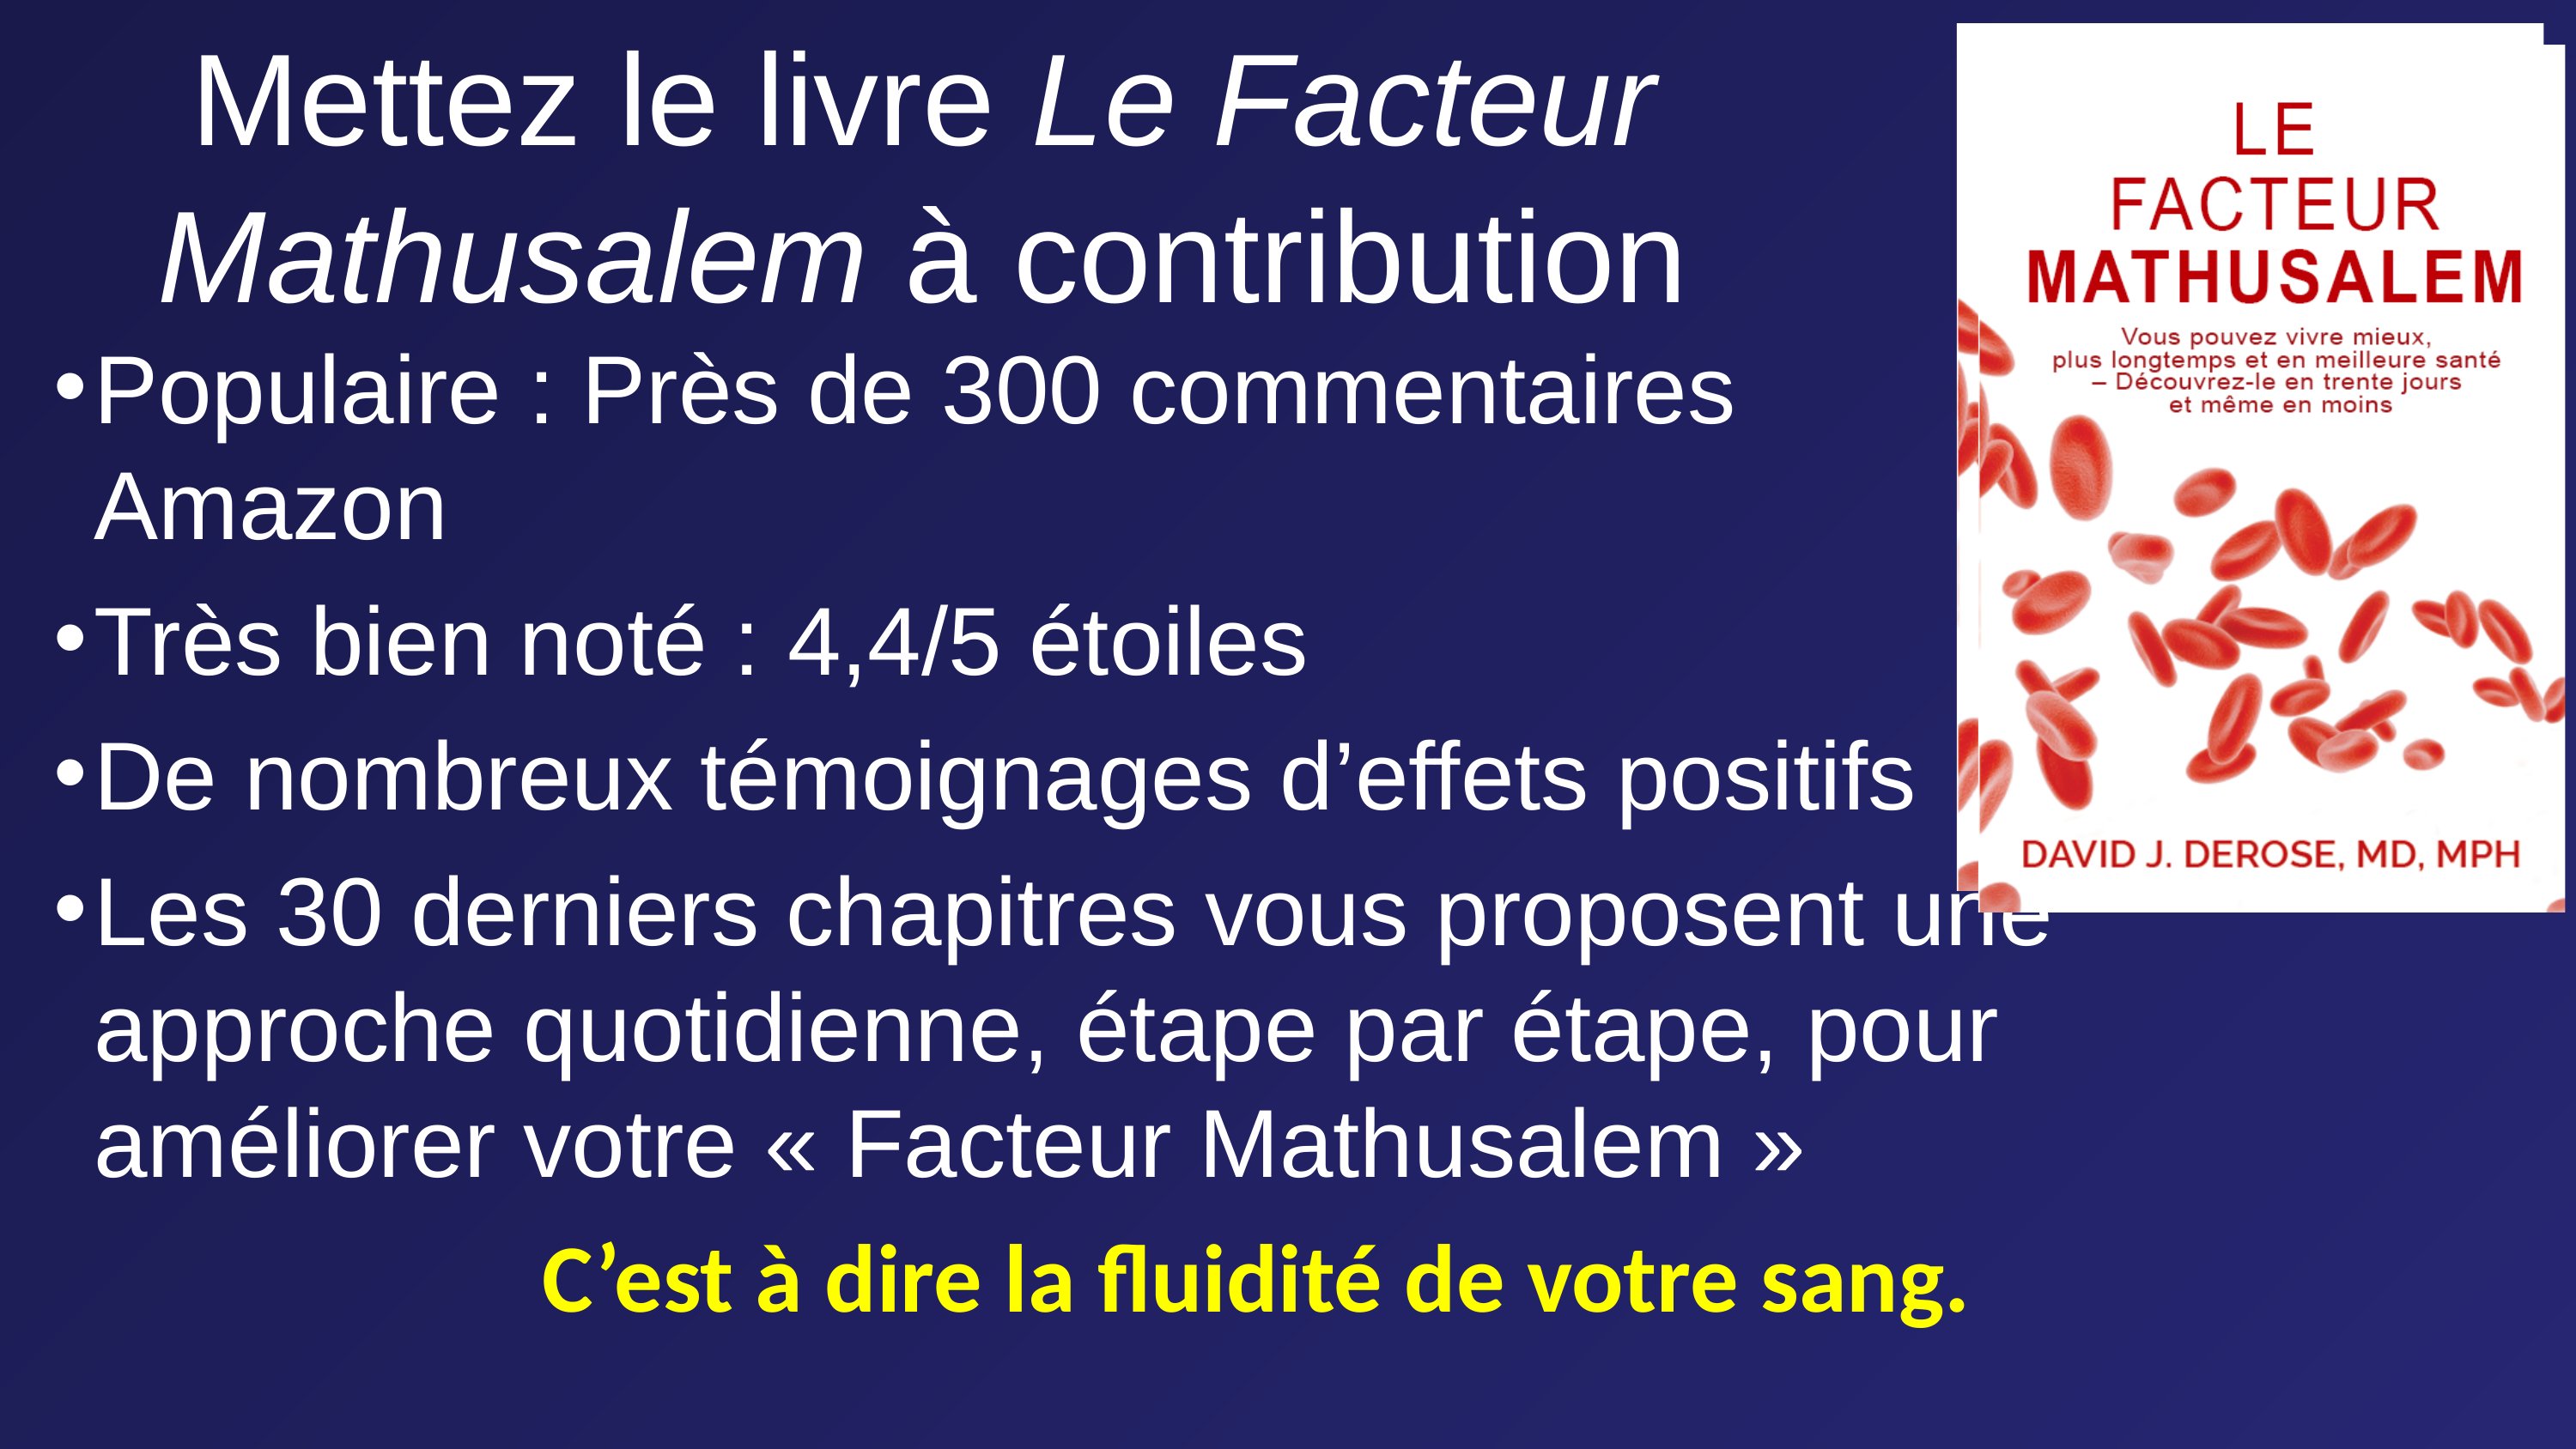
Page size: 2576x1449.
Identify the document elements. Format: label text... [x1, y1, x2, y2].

picture [1956, 23, 2566, 913]
list Populaire : Près de 300 commentaires sur Amazon Très bien noté : 4,4/5 étoiles De nombreux témoignages d’effets positifs Les 30 derniers chapitres vous proposent une approche quotidienne, étape par étape, pour améliorer votre « Facteur Mathusalem » C’est à dire la fluidité de votre sang. [32, 316, 2372, 1401]
title Mettez le livre Le Facteur Mathusalem à contribution [75, 27, 1771, 316]
